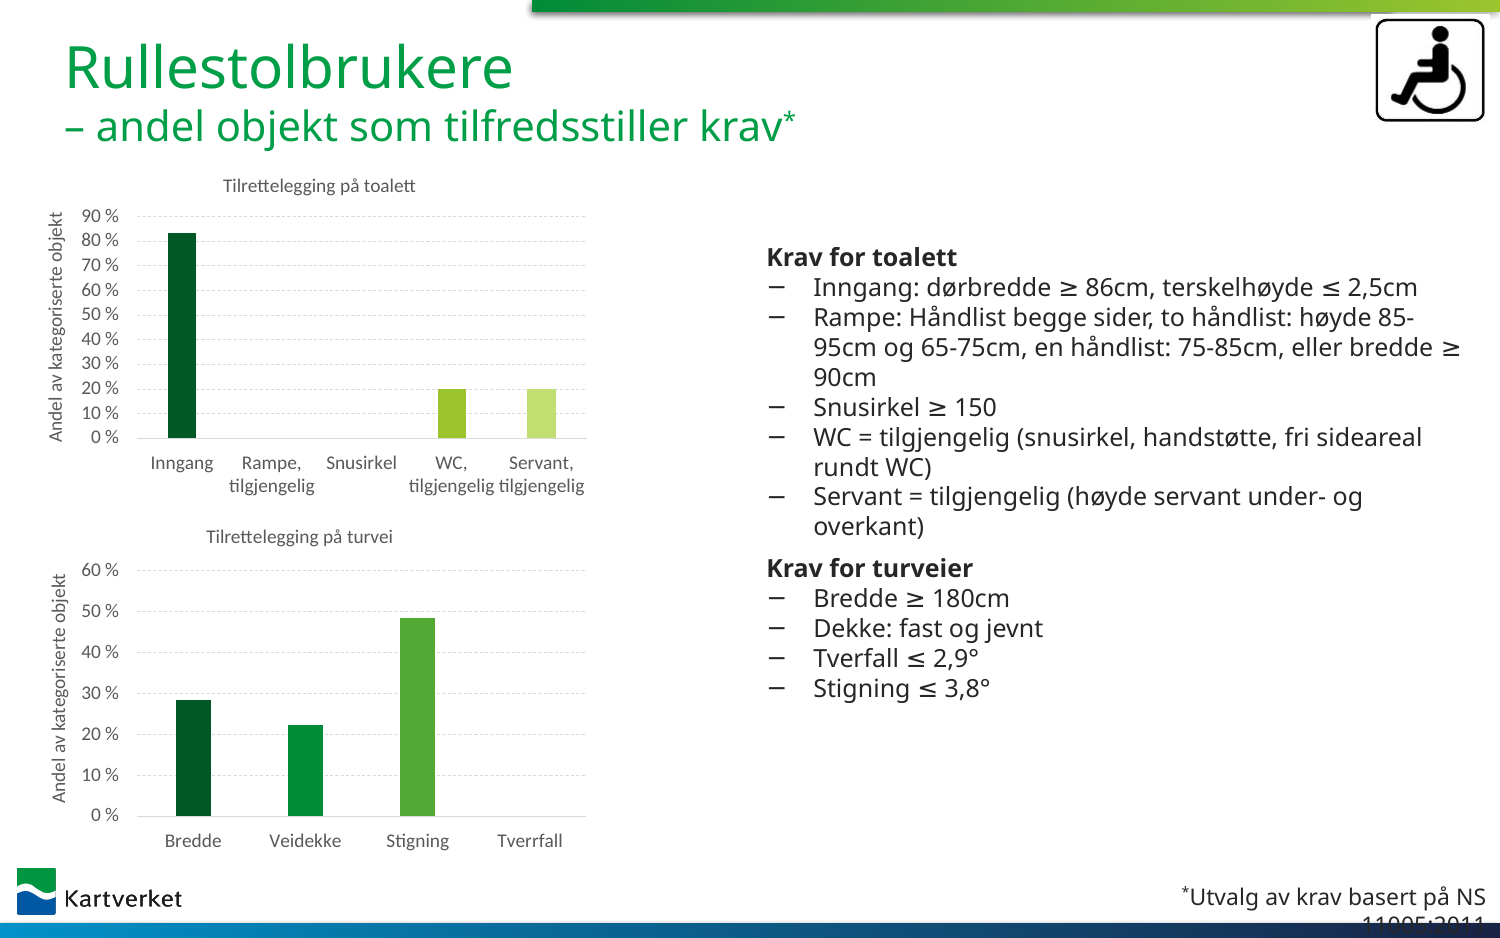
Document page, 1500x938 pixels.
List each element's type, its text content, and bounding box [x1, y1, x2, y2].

text_box Krav for toalett Inngang: dørbredde ≥ 86cm, terskelhøyde ≤ 2,5cm Rampe: Håndlist begge sider, to håndlist: høyde 85-95cm og 65-75cm, en håndlist: 75-85cm, eller bredde ≥ 90cm Snusirkel ≥ 150 WC = tilgjengelig (snusirkel, handstøtte, fri sideareal rundt WC) Servant = tilgjengelig (høyde servant under- og overkant) [751, 234, 1483, 545]
picture [1371, 13, 1491, 127]
text_box Rullestolbrukere – andel objekt som tilfredsstiller krav* [49, 14, 1431, 158]
text_box *Utvalg av krav basert på NS 11005:2011 [1068, 873, 1500, 938]
picture [41, 520, 598, 859]
picture [41, 166, 598, 505]
text_box Krav for turveier Bredde ≥ 180cm Dekke: fast og jevnt Tverfall ≤ 2,9° Stigning ≤ 3,8° [751, 545, 1483, 710]
